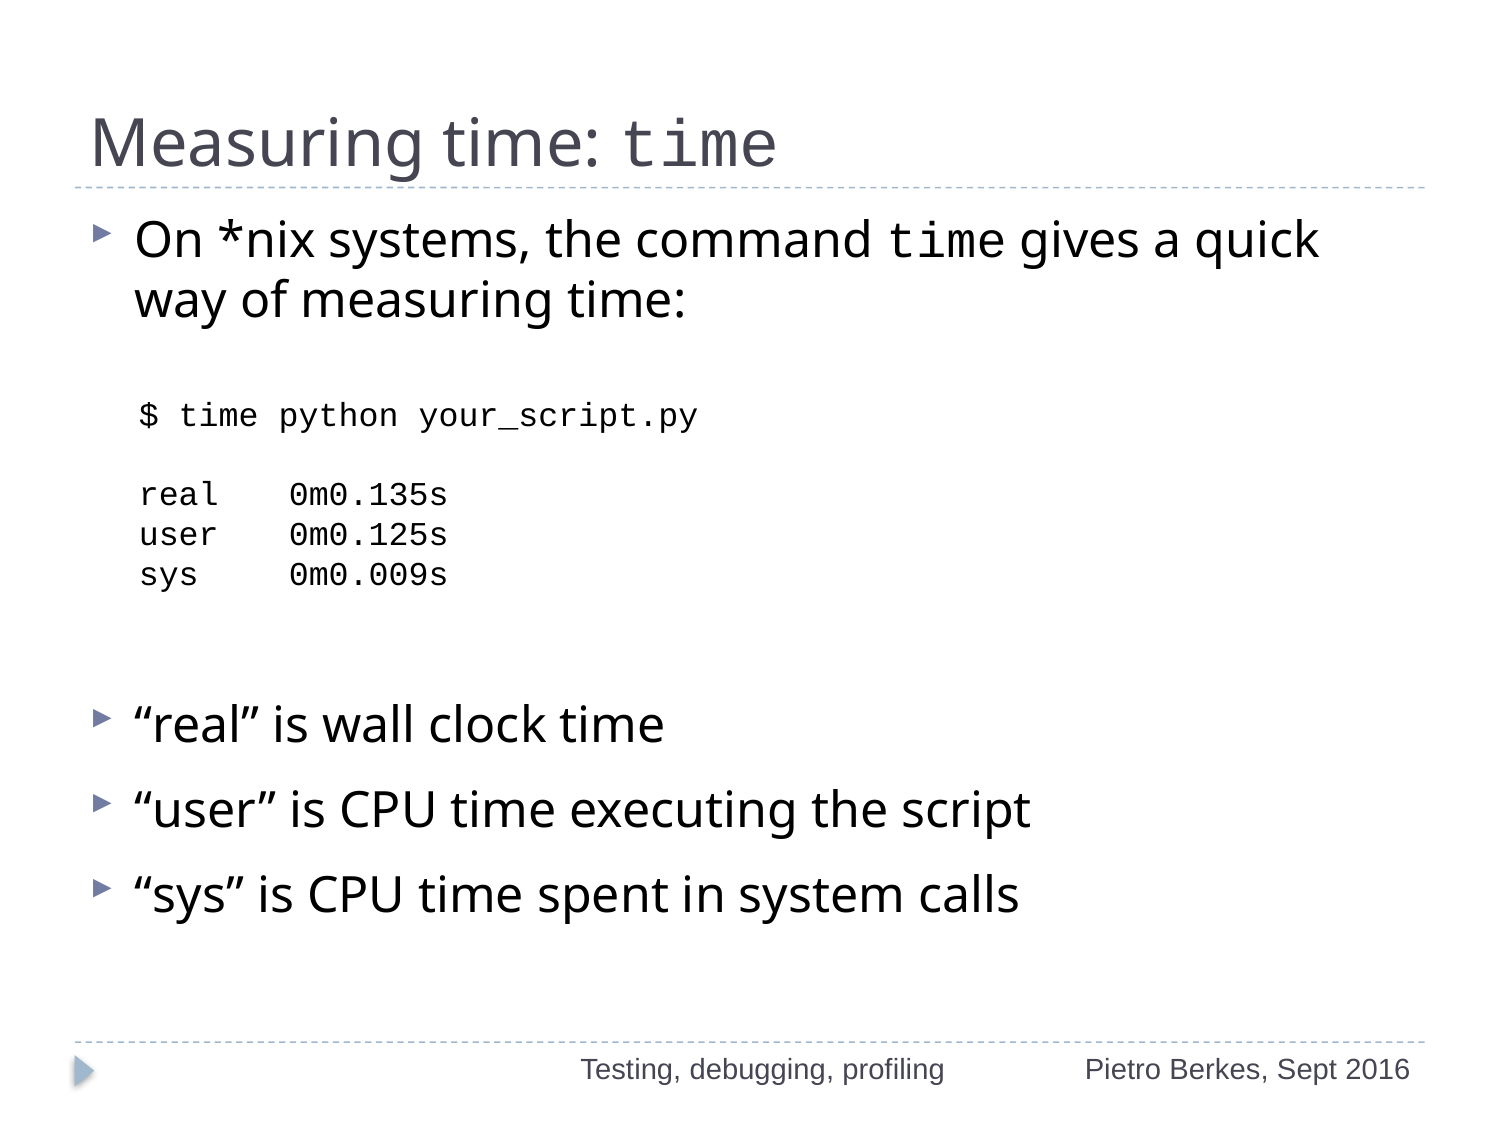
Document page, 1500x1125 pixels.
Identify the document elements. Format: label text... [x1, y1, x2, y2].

footer Testing, debugging, profiling [475, 1042, 1051, 1103]
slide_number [1051, 1042, 1426, 1103]
title Measuring time: time [75, 24, 1425, 188]
list On *nix systems, the command time gives a quick way of measuring time: “real” is wall clock time “user” is CPU time executing the script “sys” is CPU time spent in system calls [75, 200, 1425, 1010]
text_box $ time python your_script.py real 0m0.135s user 0m0.125s sys 0m0.009s [123, 385, 1437, 640]
